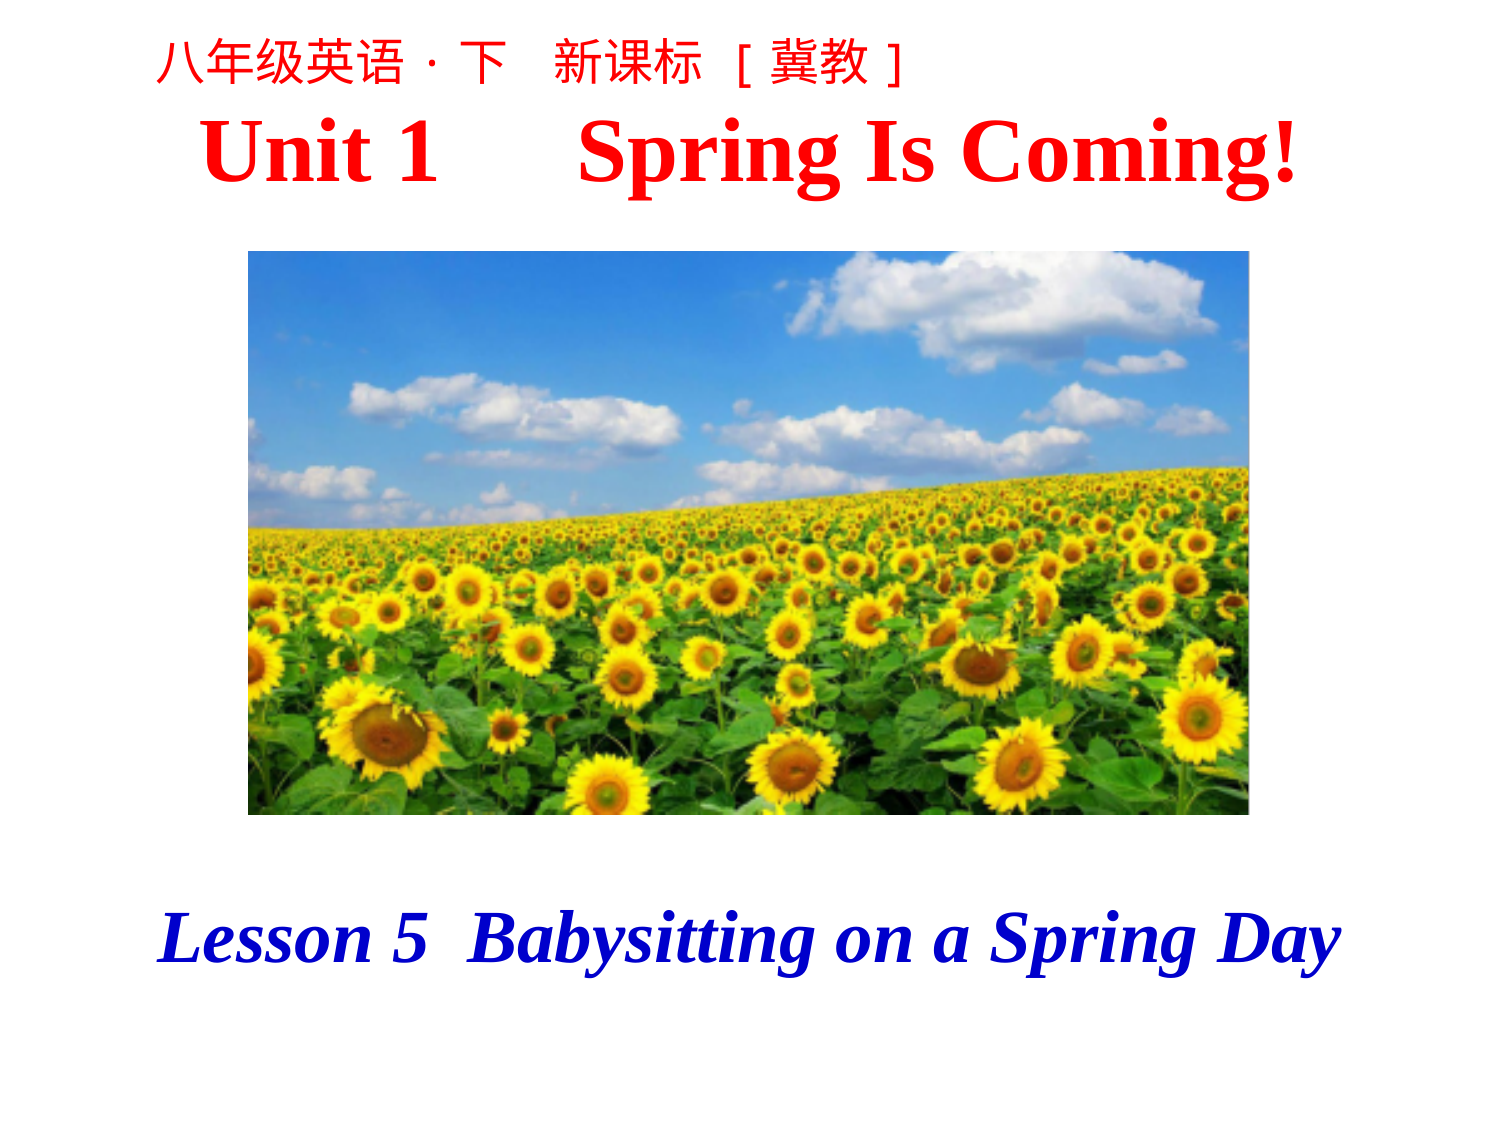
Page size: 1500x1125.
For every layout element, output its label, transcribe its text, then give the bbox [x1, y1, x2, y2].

picture [247, 250, 1253, 815]
text_box 八年级英语·下 新课标 [冀教] [0, 23, 1067, 99]
text_box Unit 1 Spring Is Coming! [165, 81, 1335, 207]
text_box Lesson 5 Babysitting on a Spring Day [0, 791, 1500, 985]
